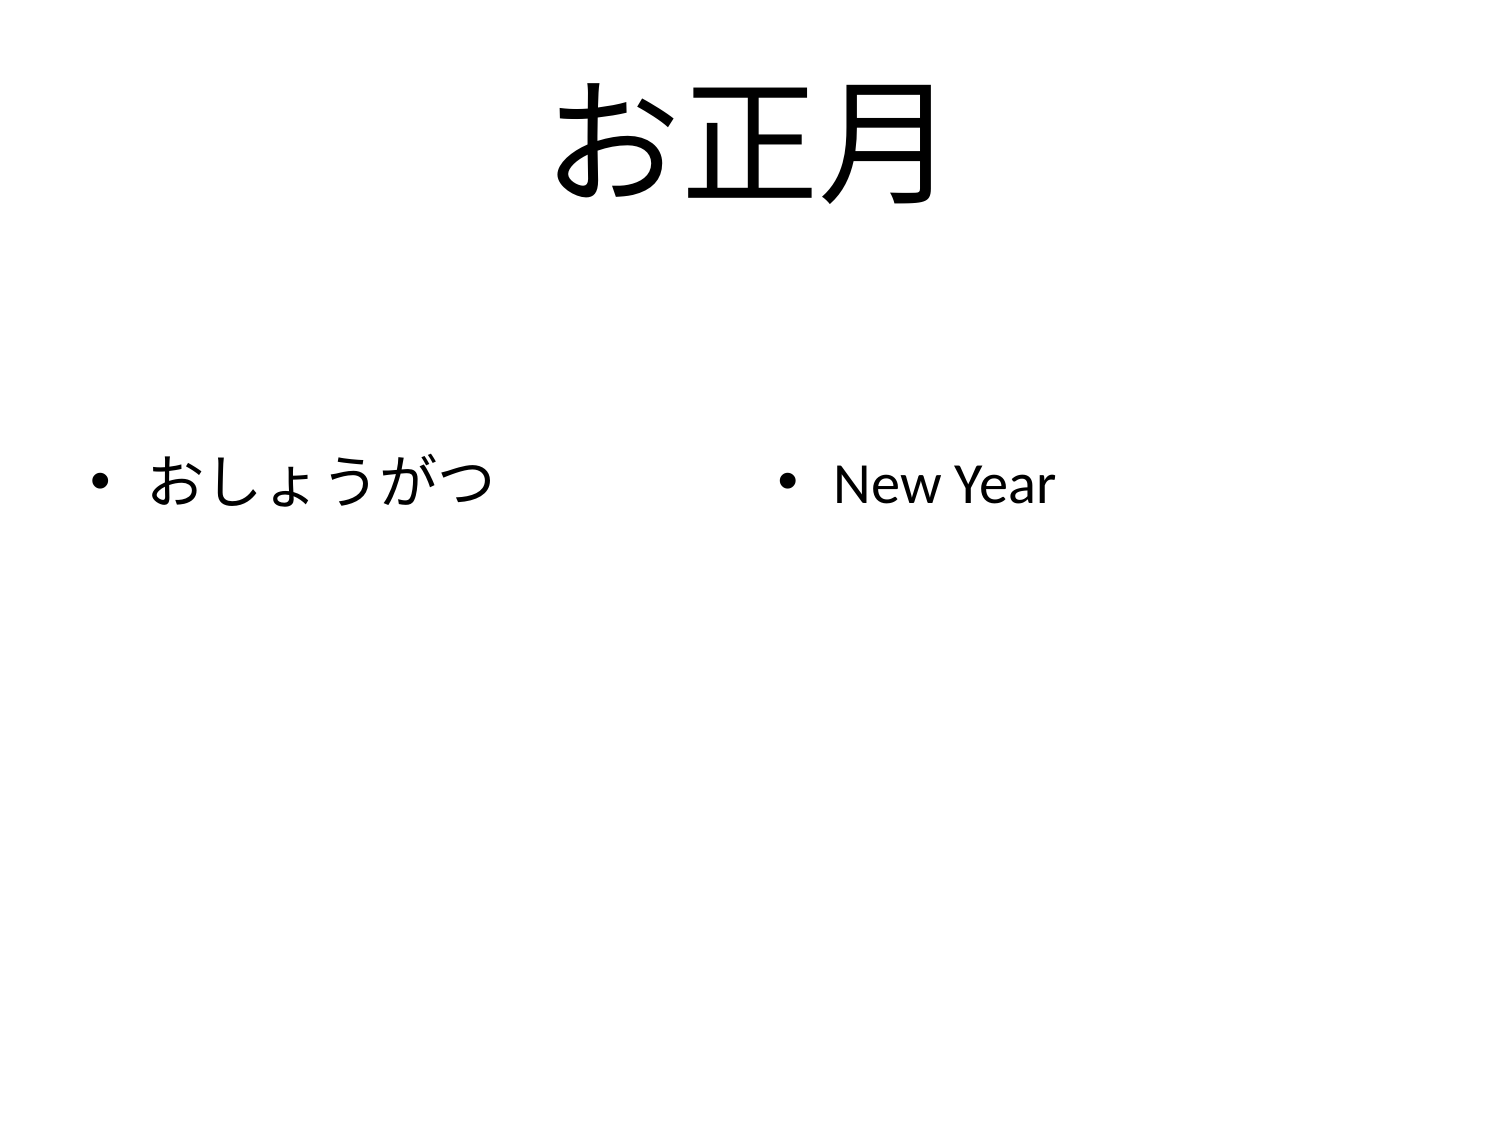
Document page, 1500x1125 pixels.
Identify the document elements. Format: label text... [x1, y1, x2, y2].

title お正月 [74, 44, 1426, 233]
list New Year [762, 437, 1426, 1006]
list おしょうがつ [74, 437, 738, 1006]
